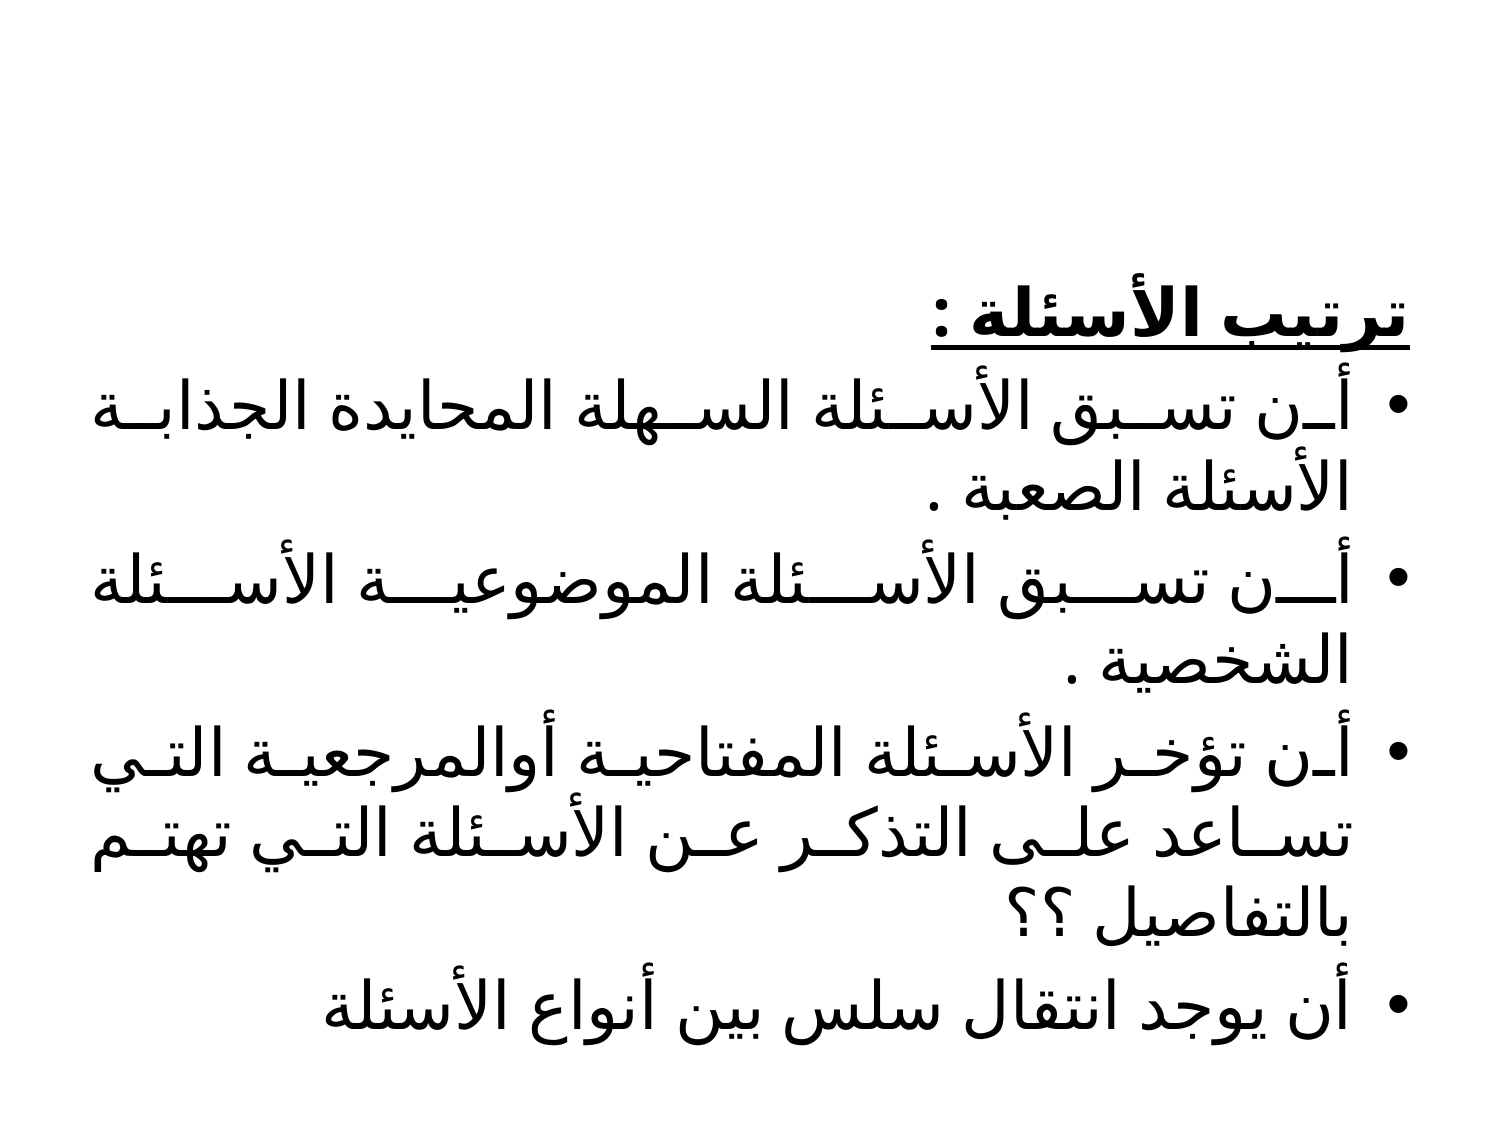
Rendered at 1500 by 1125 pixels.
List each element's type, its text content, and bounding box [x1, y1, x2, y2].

list ترتيب الأسئلة : أن تسبق الأسئلة السهلة المحايدة الجذابة الأسئلة الصعبة . أن تسبق الأسئلة الموضوعية الأسئلة الشخصية . أن تؤخر الأسئلة المفتاحية أوالمرجعية التي تساعد على التذكر عن الأسئلة التي تهتم بالتفاصيل ؟؟ أن يوجد انتقال سلس بين أنواع الأسئلة [75, 262, 1425, 1005]
